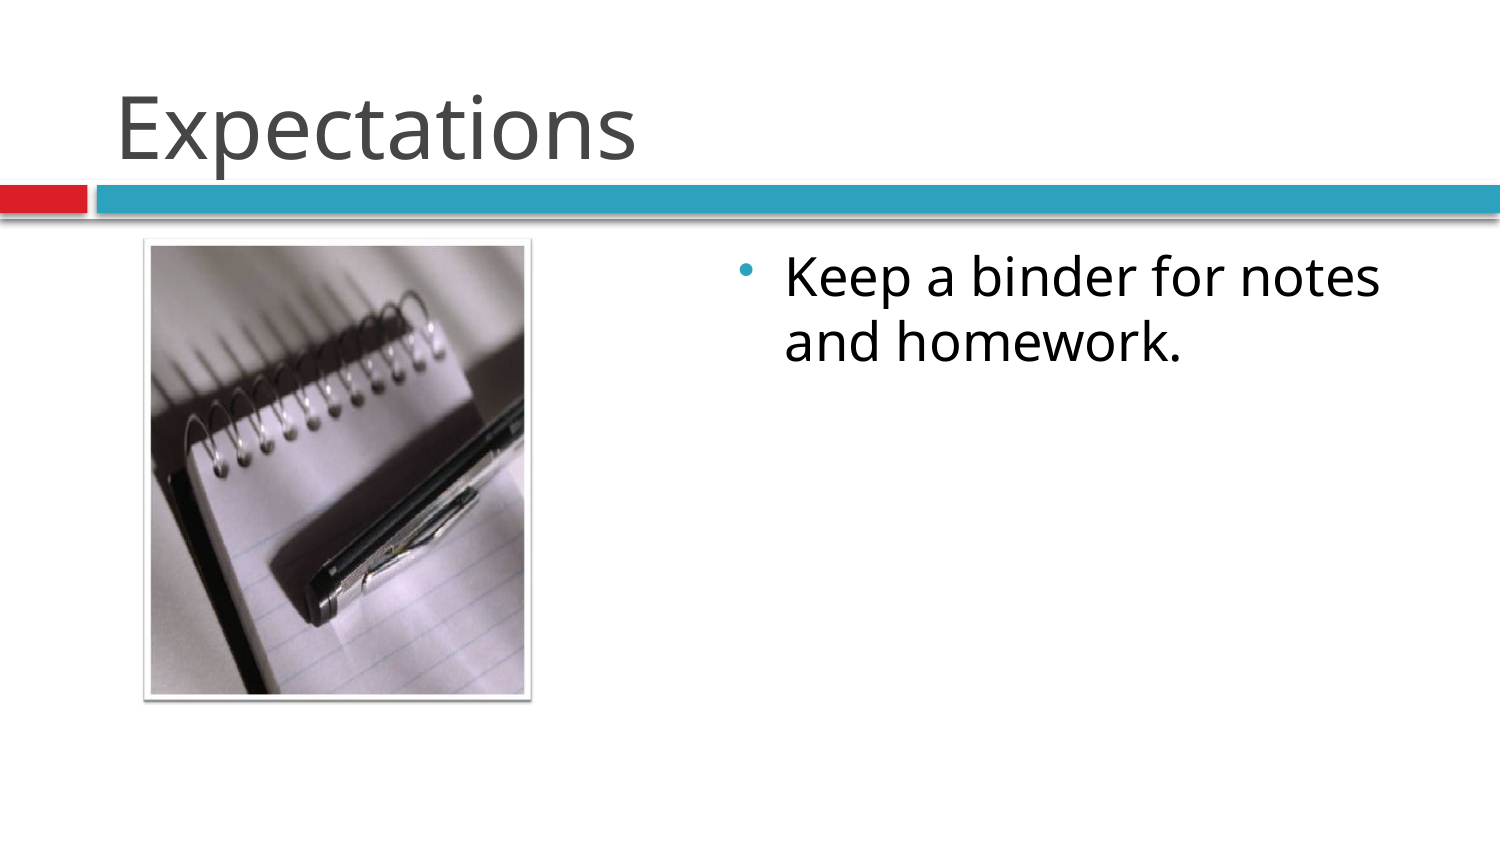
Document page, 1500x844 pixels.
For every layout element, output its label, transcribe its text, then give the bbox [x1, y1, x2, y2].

title Expectations [99, 19, 1438, 185]
list Keep a binder for notes and homework. [725, 234, 1463, 810]
picture [138, 234, 537, 710]
